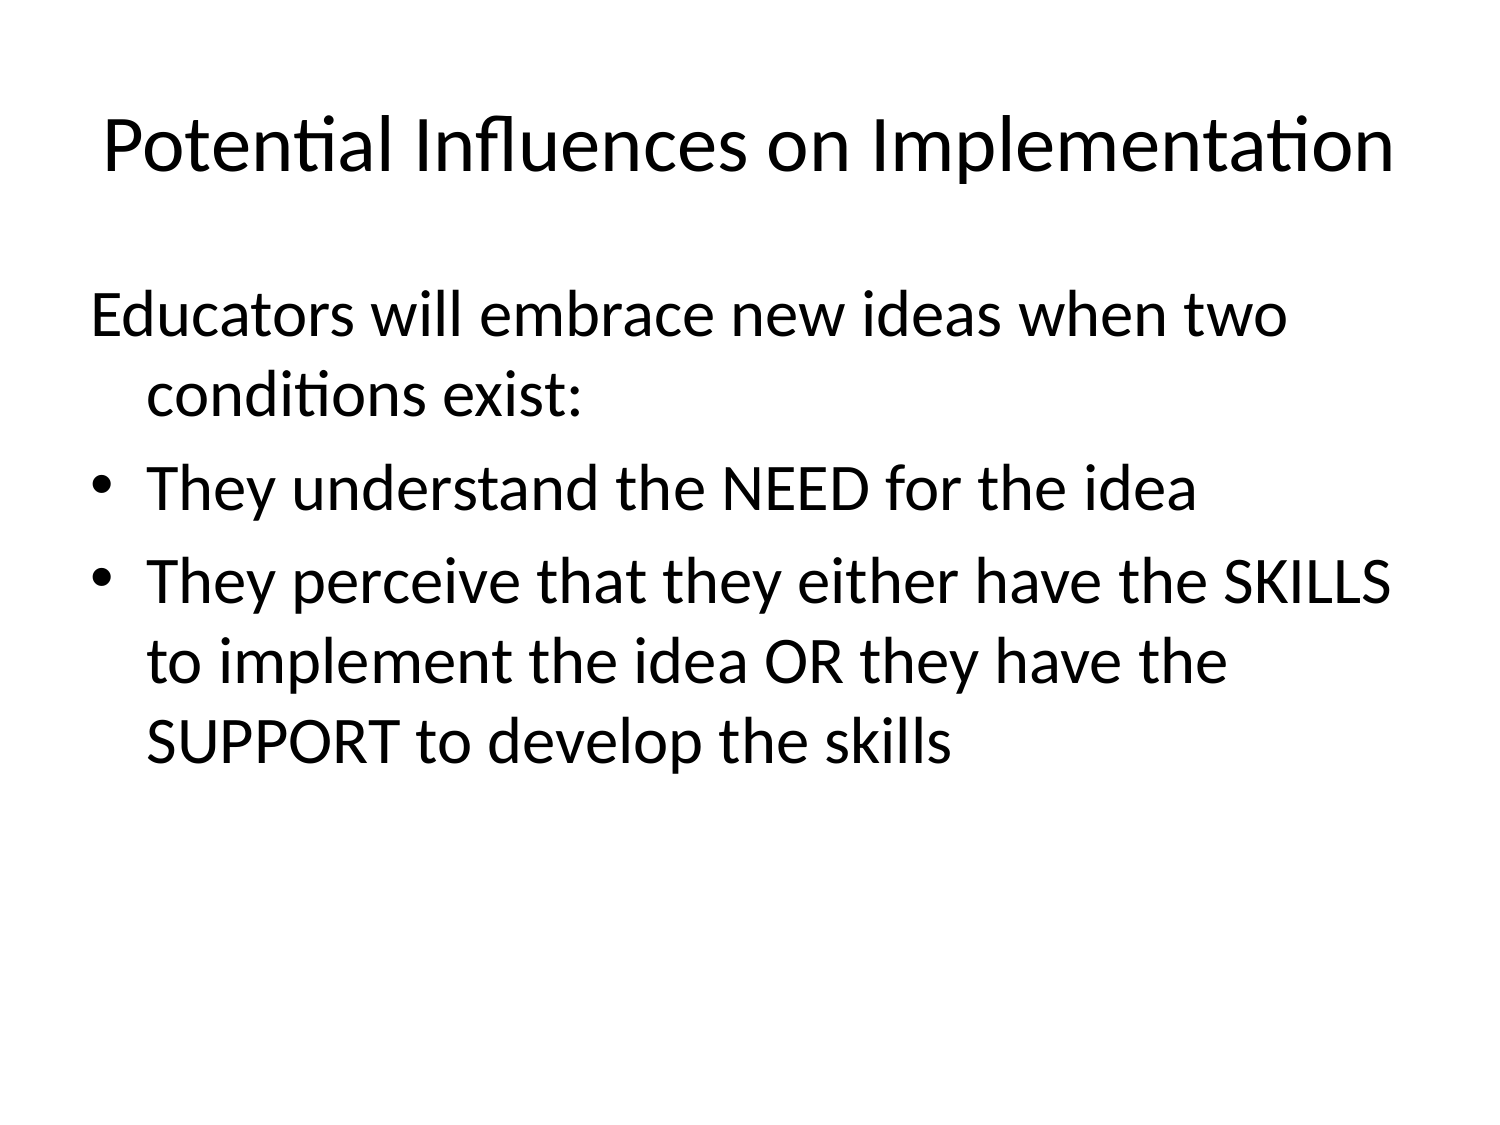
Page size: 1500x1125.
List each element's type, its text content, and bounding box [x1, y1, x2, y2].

title Potential Influences on Implementation [75, 45, 1425, 233]
list Educators will embrace new ideas when two conditions exist: They understand the NEED for the idea They perceive that they either have the SKILLS to implement the idea OR they have the SUPPORT to develop the skills [75, 262, 1425, 1005]
